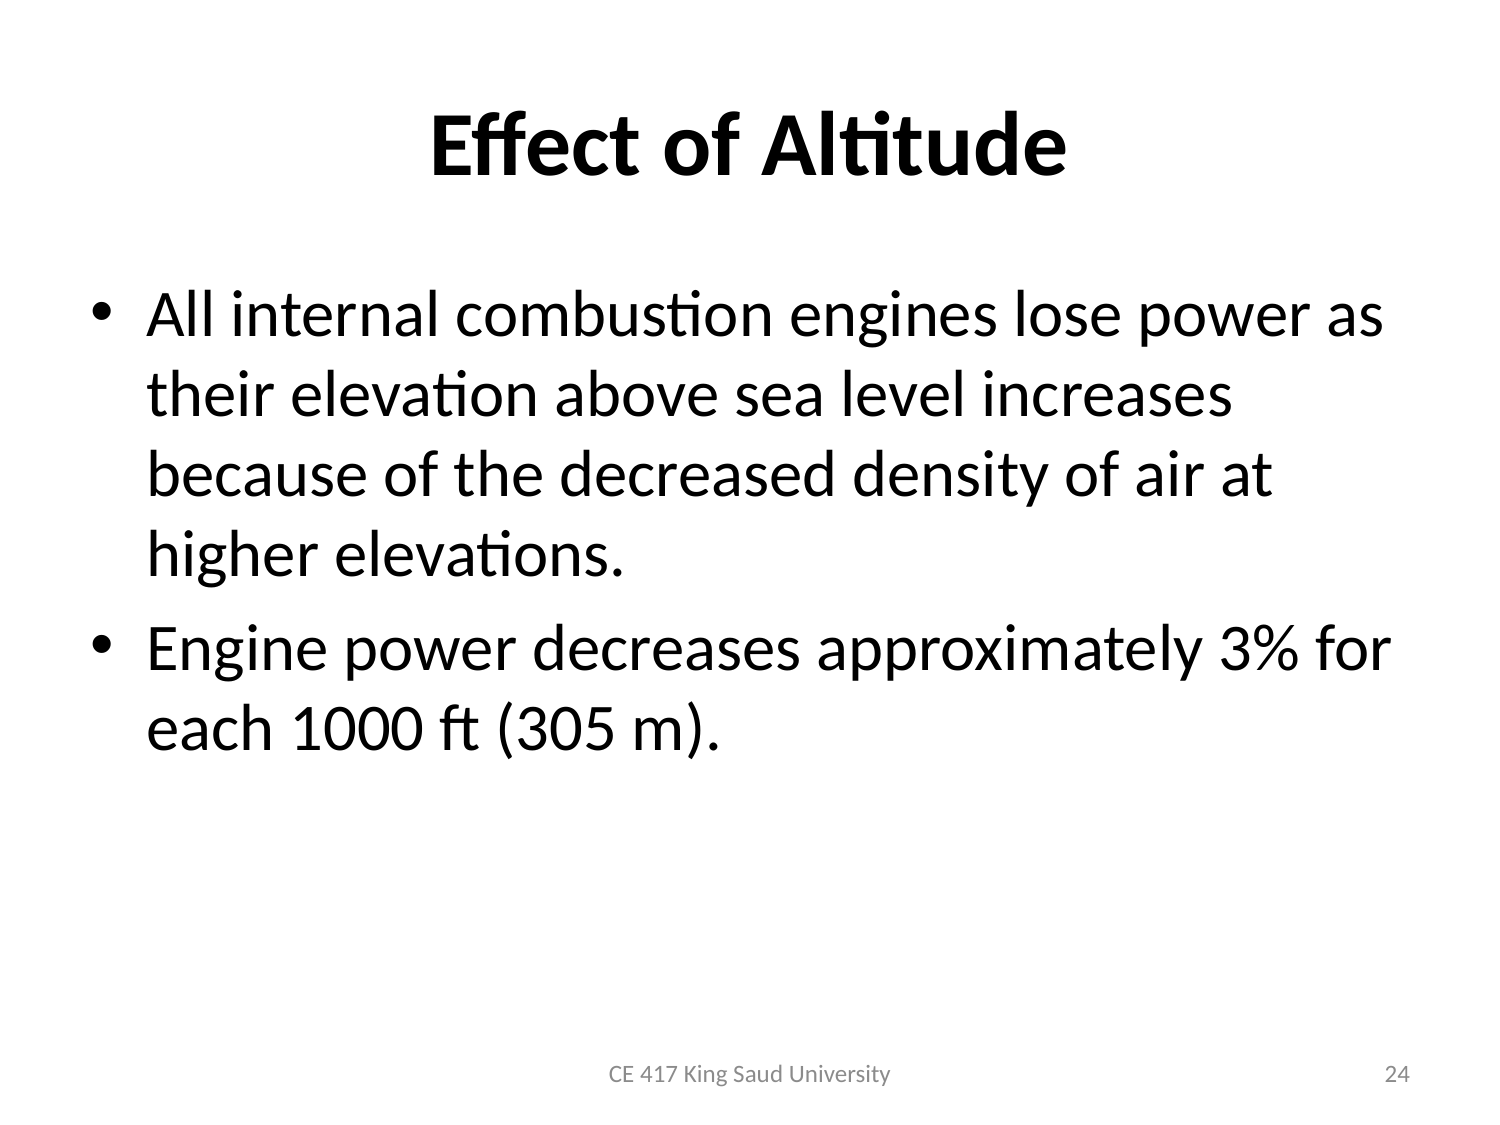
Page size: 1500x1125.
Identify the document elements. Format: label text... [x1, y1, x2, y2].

footer CE 417 King Saud University [512, 1042, 988, 1103]
title Effect of Altitude [75, 45, 1425, 233]
list All internal combustion engines lose power as their elevation above sea level increases because of the decreased density of air at higher elevations. Engine power decreases approximately 3% for each 1000 ft (305 m). [75, 262, 1425, 1005]
slide_number 24 [1074, 1042, 1425, 1103]
